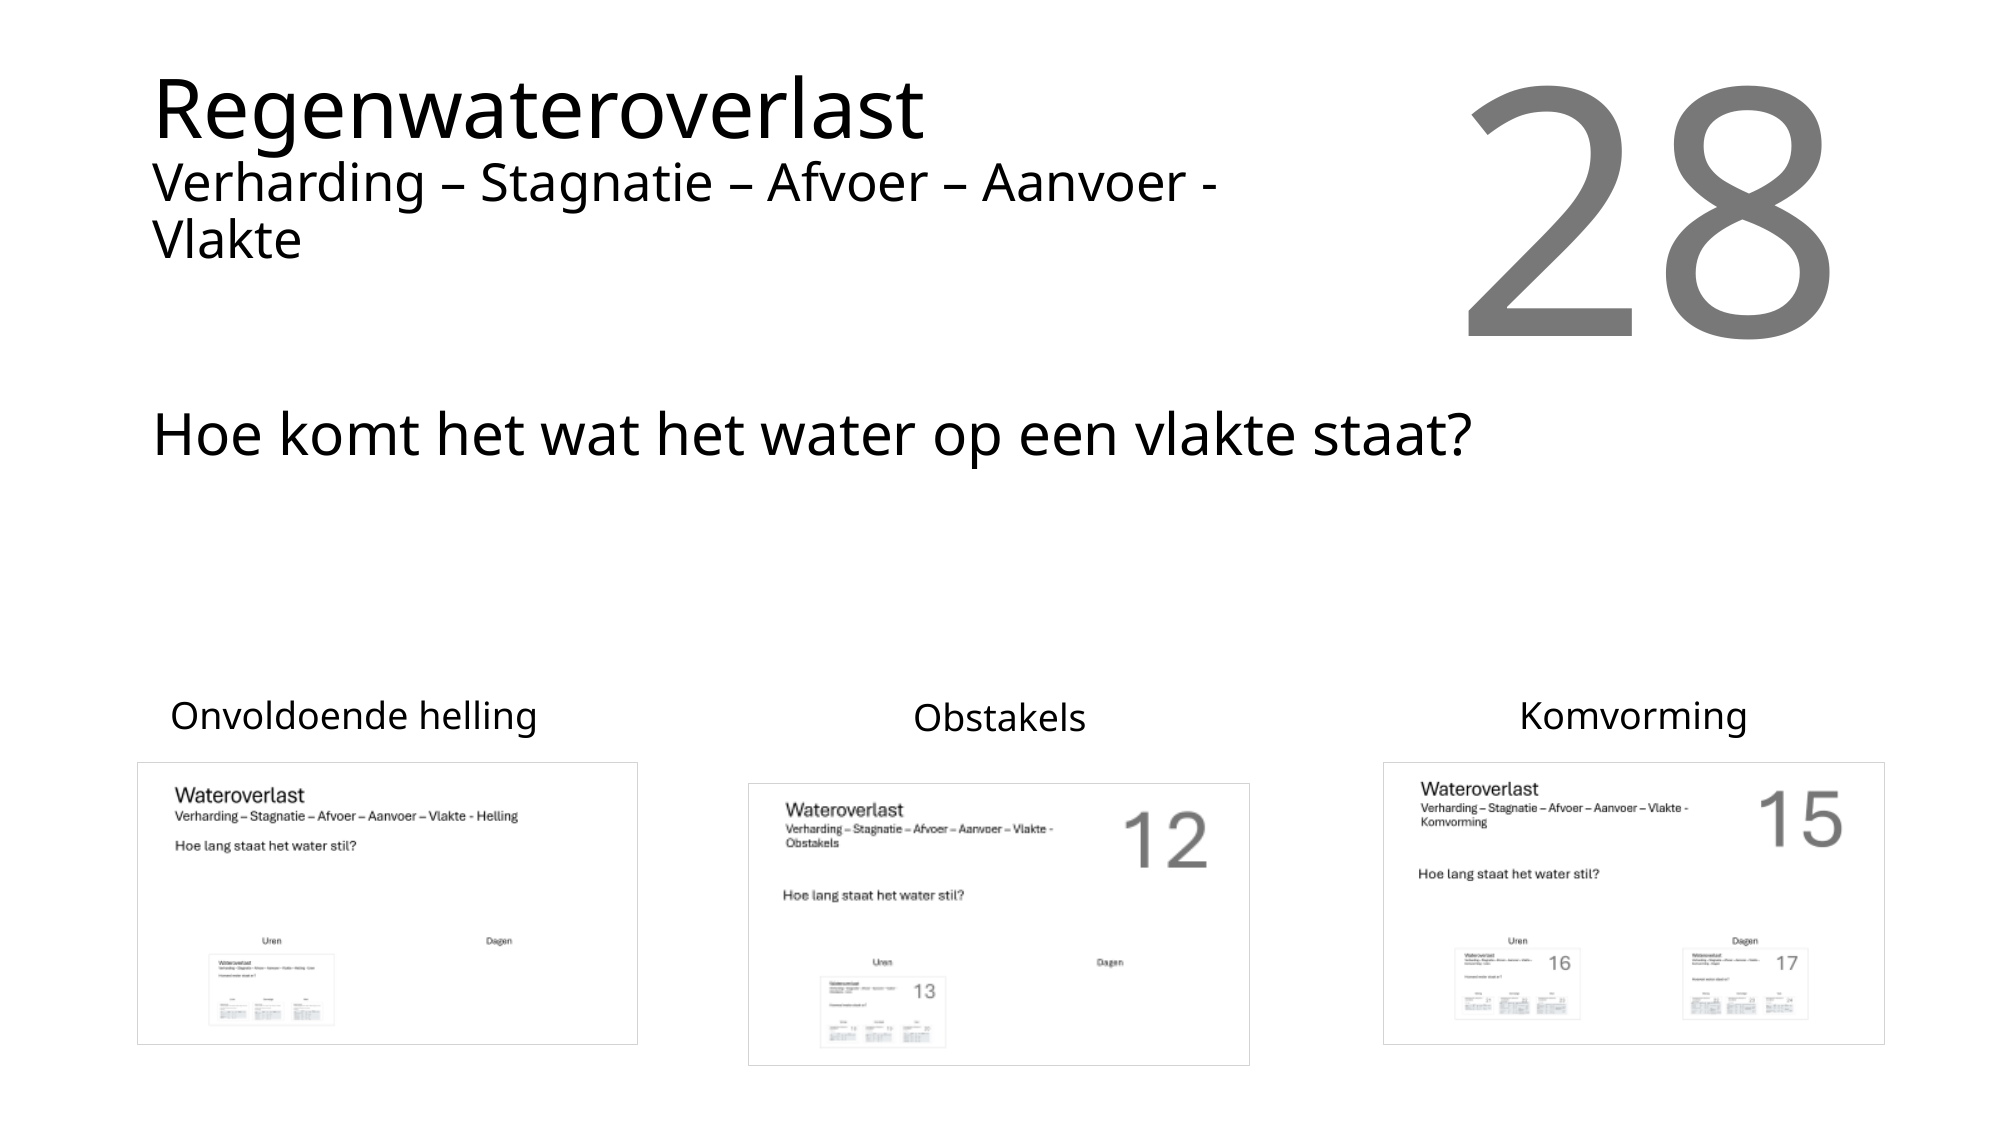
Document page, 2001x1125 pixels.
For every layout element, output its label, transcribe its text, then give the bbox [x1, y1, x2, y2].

picture [138, 763, 637, 1044]
text_box Obstakels [771, 686, 1229, 746]
list Hoe komt het wat het water op een vlakte staat? [137, 397, 1863, 539]
text_box Onvoldoende helling [137, 684, 572, 745]
picture [749, 784, 1249, 1065]
picture [1384, 763, 1884, 1044]
text_box Komvorming [1404, 684, 1863, 745]
title Regenwateroverlast Verharding – Stagnatie – Afvoer – Aanvoer - Vlakte [137, 59, 1360, 278]
slide_number 28 [1396, 59, 1863, 393]
